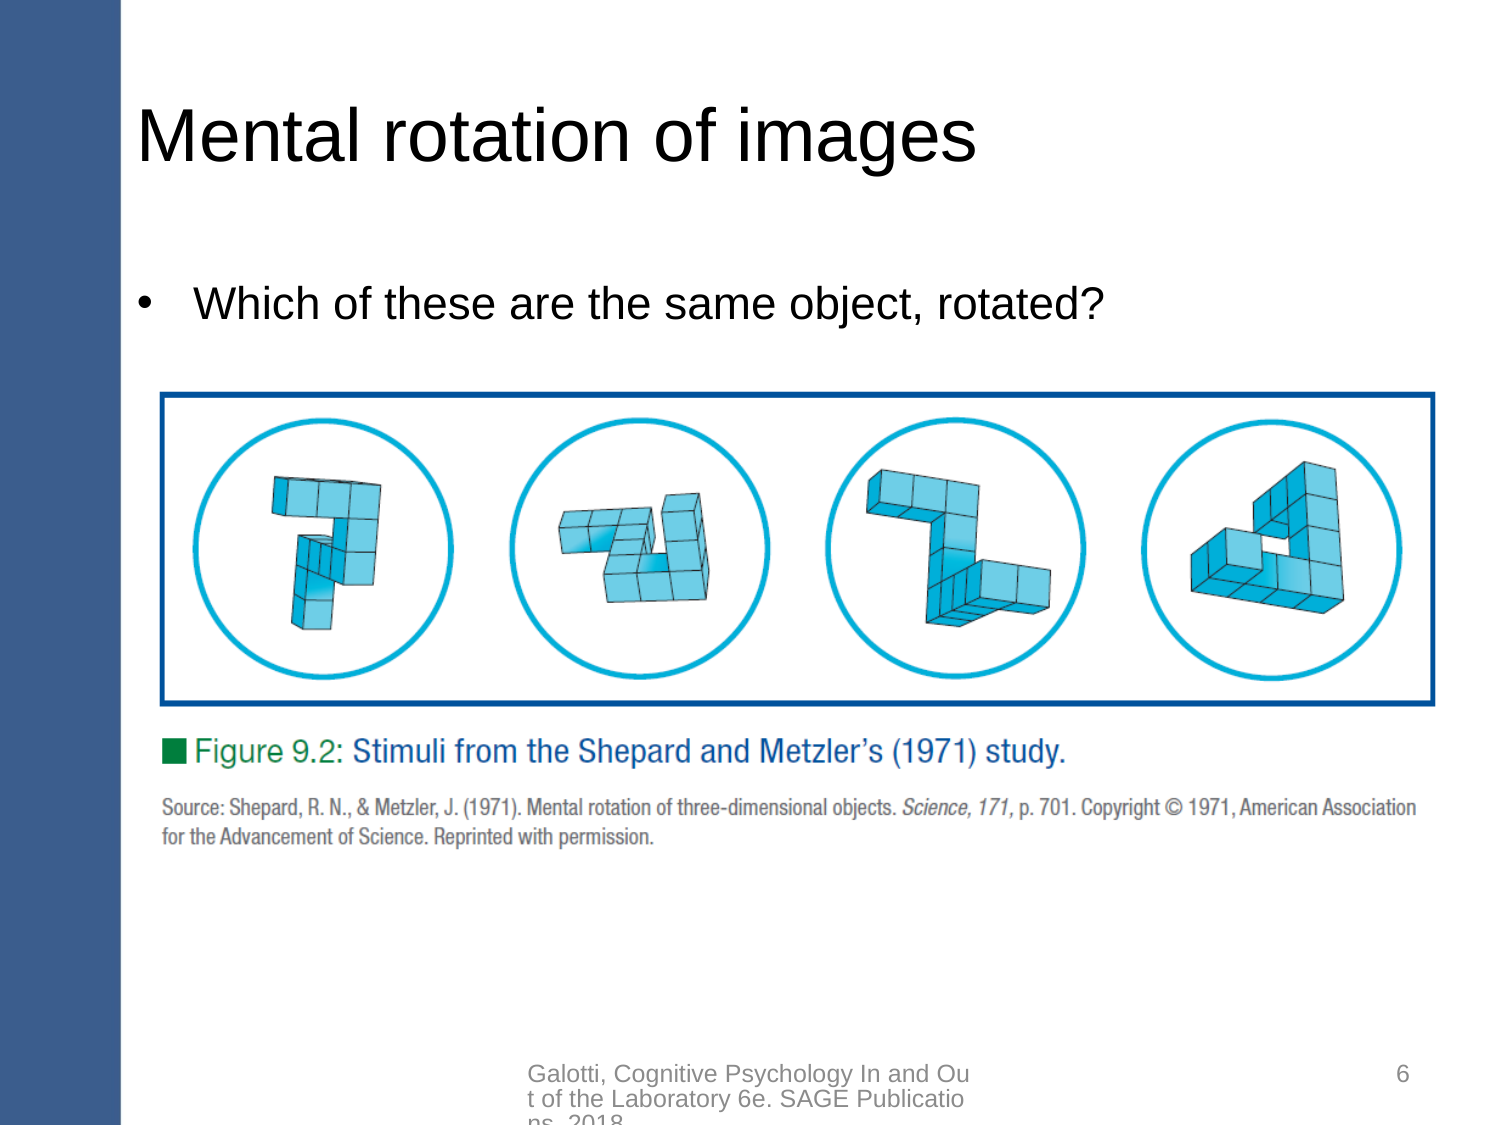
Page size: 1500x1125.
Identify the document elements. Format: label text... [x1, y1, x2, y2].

picture [0, 0, 1500, 1125]
list Which of these are the same object, rotated? [121, 266, 1472, 1009]
title Mental rotation of images [121, 37, 1472, 225]
slide_number 6 [1074, 1042, 1425, 1103]
footer Galotti, Cognitive Psychology In and Out of the Laboratory 6e. SAGE Publications, 2018. [512, 1042, 988, 1103]
